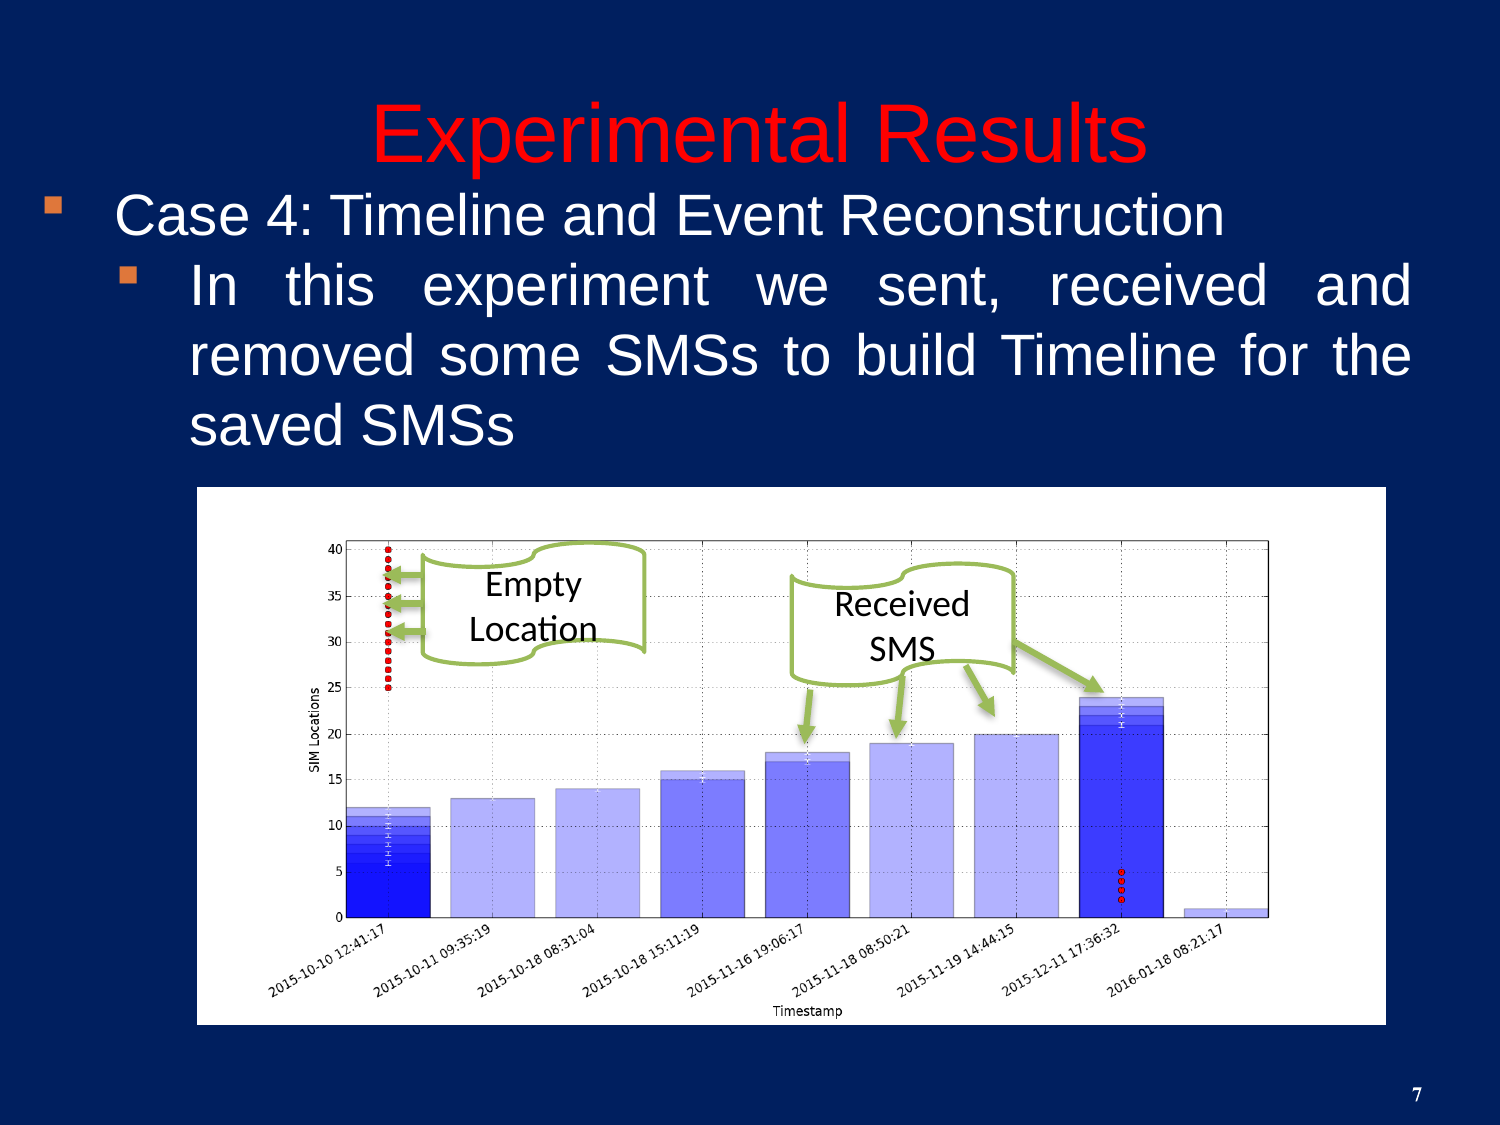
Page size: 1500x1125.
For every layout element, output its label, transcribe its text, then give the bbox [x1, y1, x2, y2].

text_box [965, 665, 996, 718]
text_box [895, 675, 903, 740]
text_box [1412, 1087, 1422, 1102]
text_box Case 4: Timeline and Event Reconstruction In this experiment we sent, received and removed some SMSs to build Timeline for the saved SMSs [37, 177, 1413, 878]
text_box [1013, 640, 1105, 693]
picture [197, 487, 1386, 1026]
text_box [804, 689, 811, 745]
title Experimental Results [44, 53, 1456, 267]
